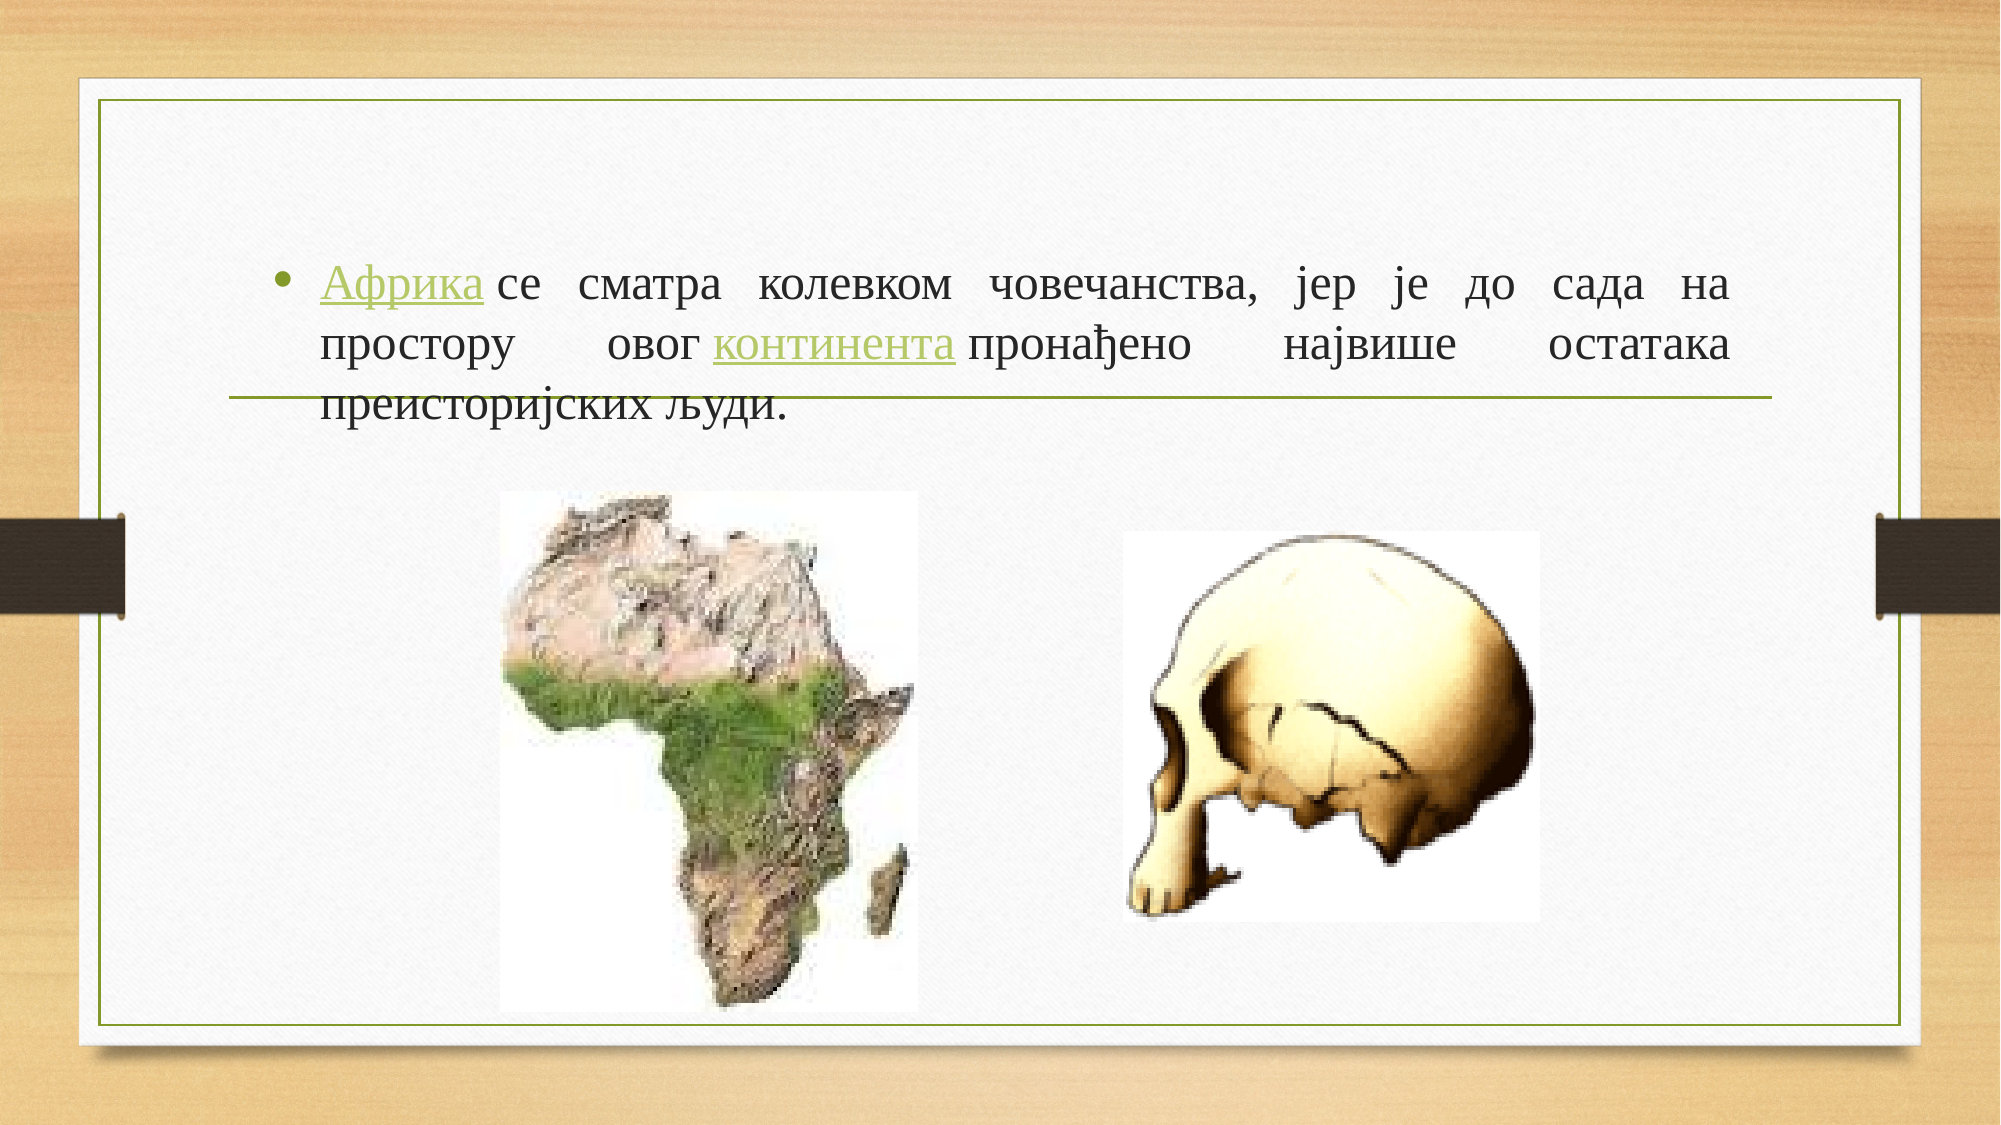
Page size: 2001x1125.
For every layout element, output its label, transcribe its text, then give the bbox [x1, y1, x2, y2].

list Африка се сматра колевком човечанства, јер је до сада на простору овог континента пронађено највише остатака преисторијских људи. [258, 241, 1746, 833]
picture [0, 0, 2001, 1125]
